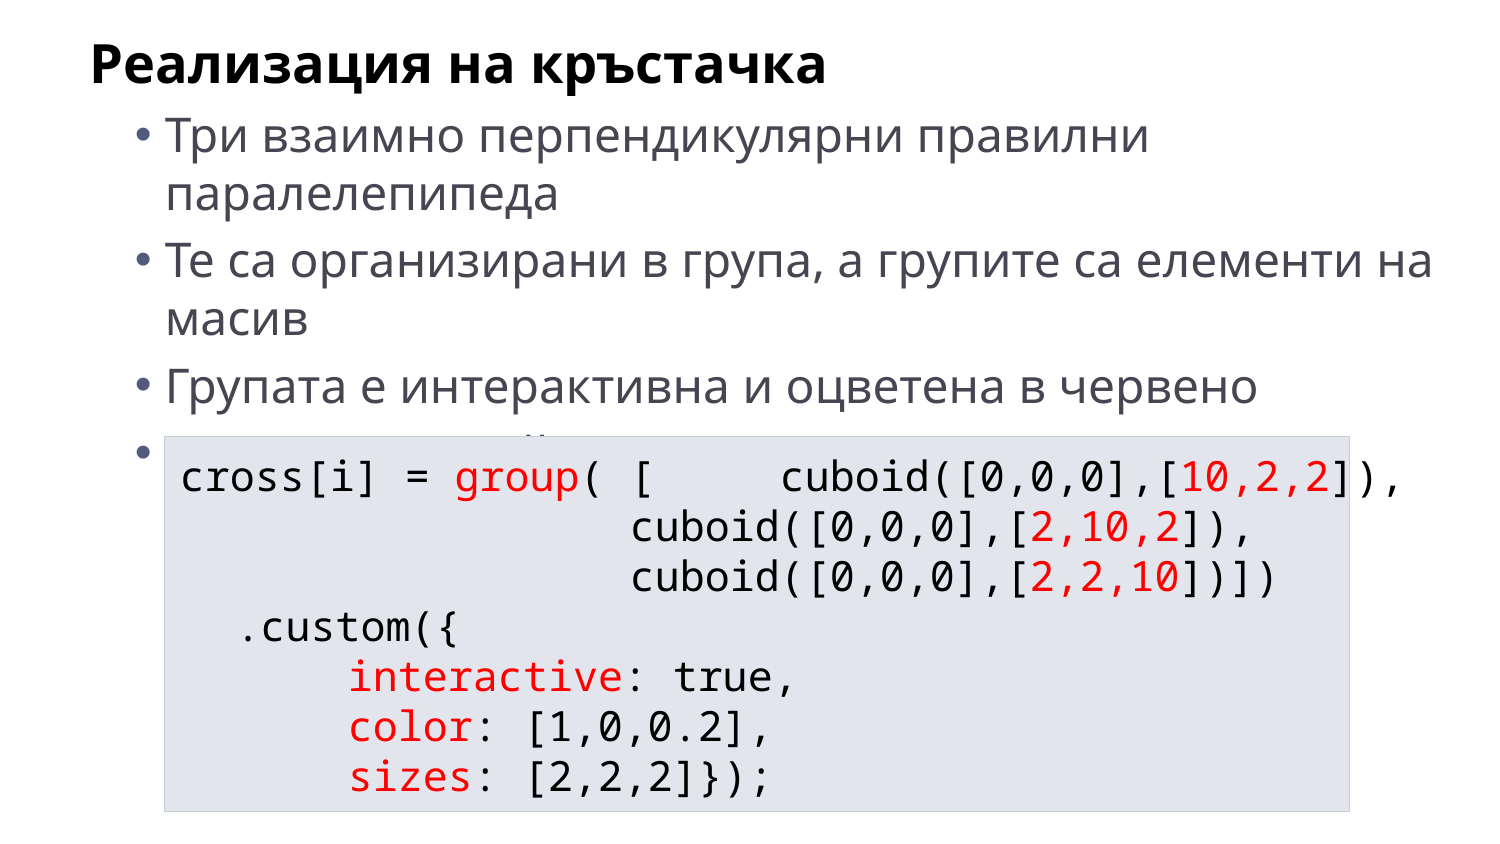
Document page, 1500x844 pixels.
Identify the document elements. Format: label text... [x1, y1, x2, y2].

list Реализация на кръстачка Три взаимно перпендикулярни правилни паралелепипеда Те са организирани в група, а групите са елементи на масив Групата е интерактивна и оцветена в червено Групата е с двойно увеличен размер [75, 21, 1475, 835]
text_box cross[i] = group( [ cuboid([0,0,0],[10,2,2]), cuboid([0,0,0],[2,10,2]), cuboid([0,0,0],[2,2,10])]) .custom({ interactive: true, color: [1,0,0.2], sizes: [2,2,2]}); [164, 436, 1350, 812]
